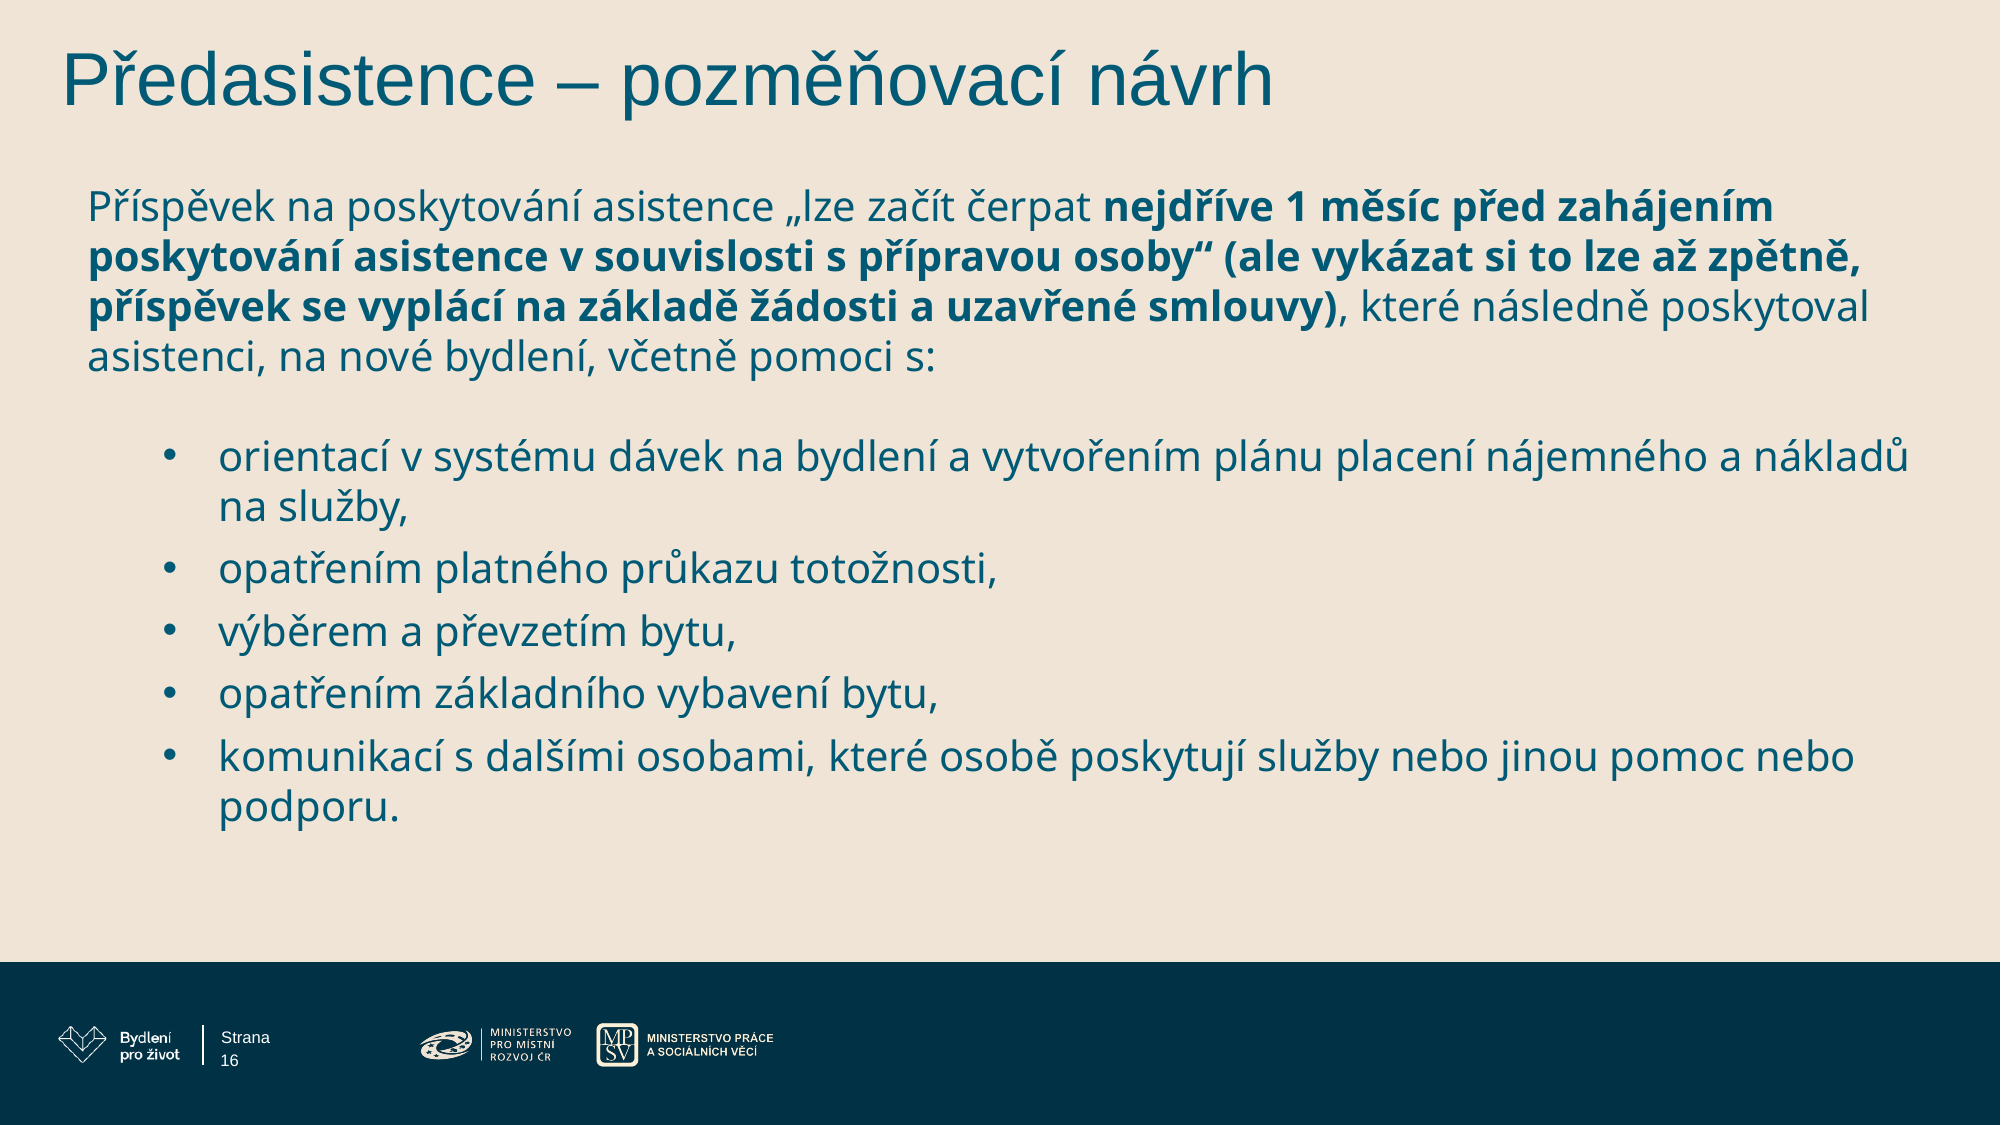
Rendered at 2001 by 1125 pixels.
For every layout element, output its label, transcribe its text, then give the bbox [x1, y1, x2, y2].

picture [422, 1042, 458, 1059]
picture [121, 1032, 131, 1042]
text_box 16 [204, 1041, 254, 1078]
picture [648, 1035, 658, 1041]
text_box Strana [206, 1019, 340, 1054]
text_box [0, 962, 2000, 1125]
picture [425, 1032, 472, 1055]
text_box Příspěvek na poskytování asistence „lze začít čerpat nejdříve 1 měsíc před zahájením poskytování asistence v souvislosti s přípravou osoby“ (ale vykázat si to lze až zpětně, příspěvek se vyplácí na základě žádosti a uzavřené smlouvy), které následně poskytoval asistenci, na nové bydlení, včetně pomoci s: orientací v systému dávek na bydlení a vytvořením plánu placení nájemného a nákladů na služby, opatřením platného průkazu totožnosti, výběrem a převzetím bytu, opatřením základního vybavení bytu, komunikací s dalšími osobami, které osobě poskytují služby nebo jinou pomoc nebo podporu. [58, 171, 1973, 838]
picture [597, 1024, 638, 1066]
picture [148, 1049, 157, 1059]
picture [121, 1052, 126, 1062]
text_box Předasistence – pozměňovací návrh [46, 22, 1767, 128]
